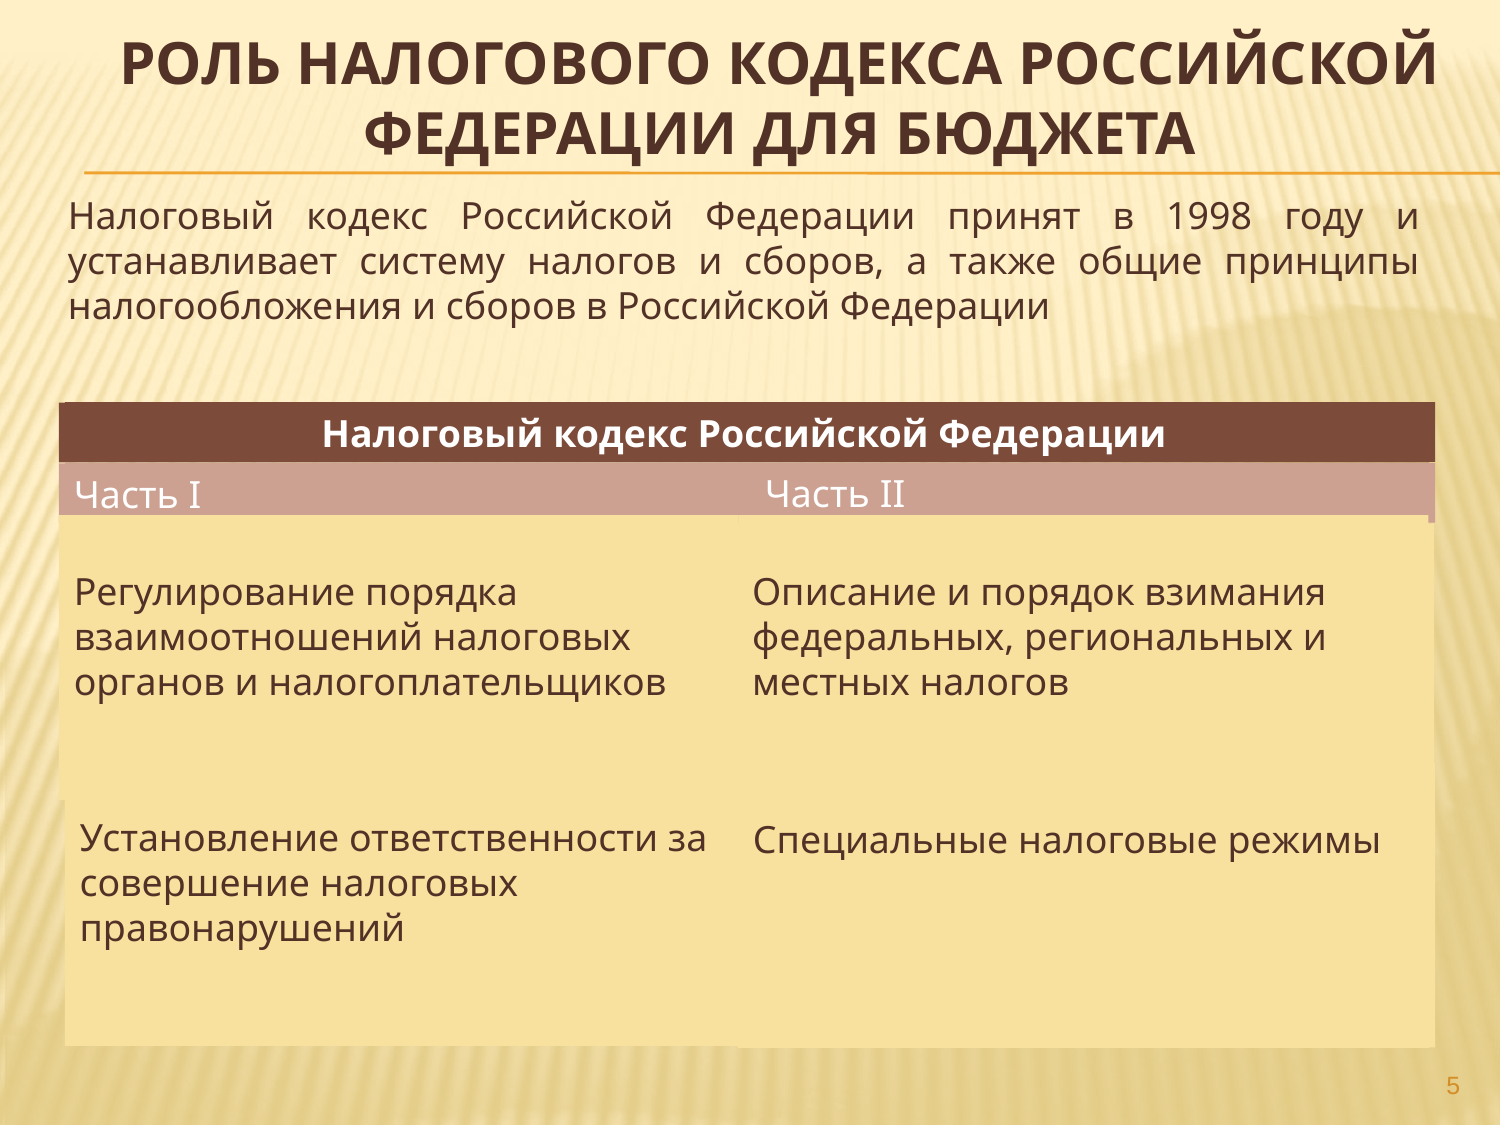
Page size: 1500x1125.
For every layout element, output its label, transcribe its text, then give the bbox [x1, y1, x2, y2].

text_box Специальные налоговые режимы [1429, 762, 1436, 1048]
text_box Часть II [750, 462, 1436, 523]
slide_number 5 [1350, 1062, 1475, 1103]
text_box Часть I [739, 463, 750, 515]
text_box Регулирование порядка взаимоотношений налоговых органов и налогоплательщиков [58, 515, 739, 800]
text_box Роль Налогового кодекса Российской Федерации для бюджета [100, 19, 1459, 174]
text_box Налоговый кодекс Российской Федерации принят в 1998 году и устанавливает систему налогов и сборов, а также общие принципы налогообложения и сборов в Российской Федерации [53, 184, 1436, 335]
text_box Специальные налоговые режимы [738, 763, 1430, 1048]
text_box Описание и порядок взимания федеральных, региональных и местных налогов [739, 515, 1429, 763]
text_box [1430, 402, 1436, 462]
text_box Описание и порядок взимания федеральных, региональных и местных налогов [1429, 523, 1435, 762]
text_box Налоговый кодекс Российской Федерации [58, 402, 1430, 463]
text_box Установление ответственности за совершение налоговых правонарушений [64, 800, 738, 1046]
text_box Часть I [58, 463, 739, 515]
